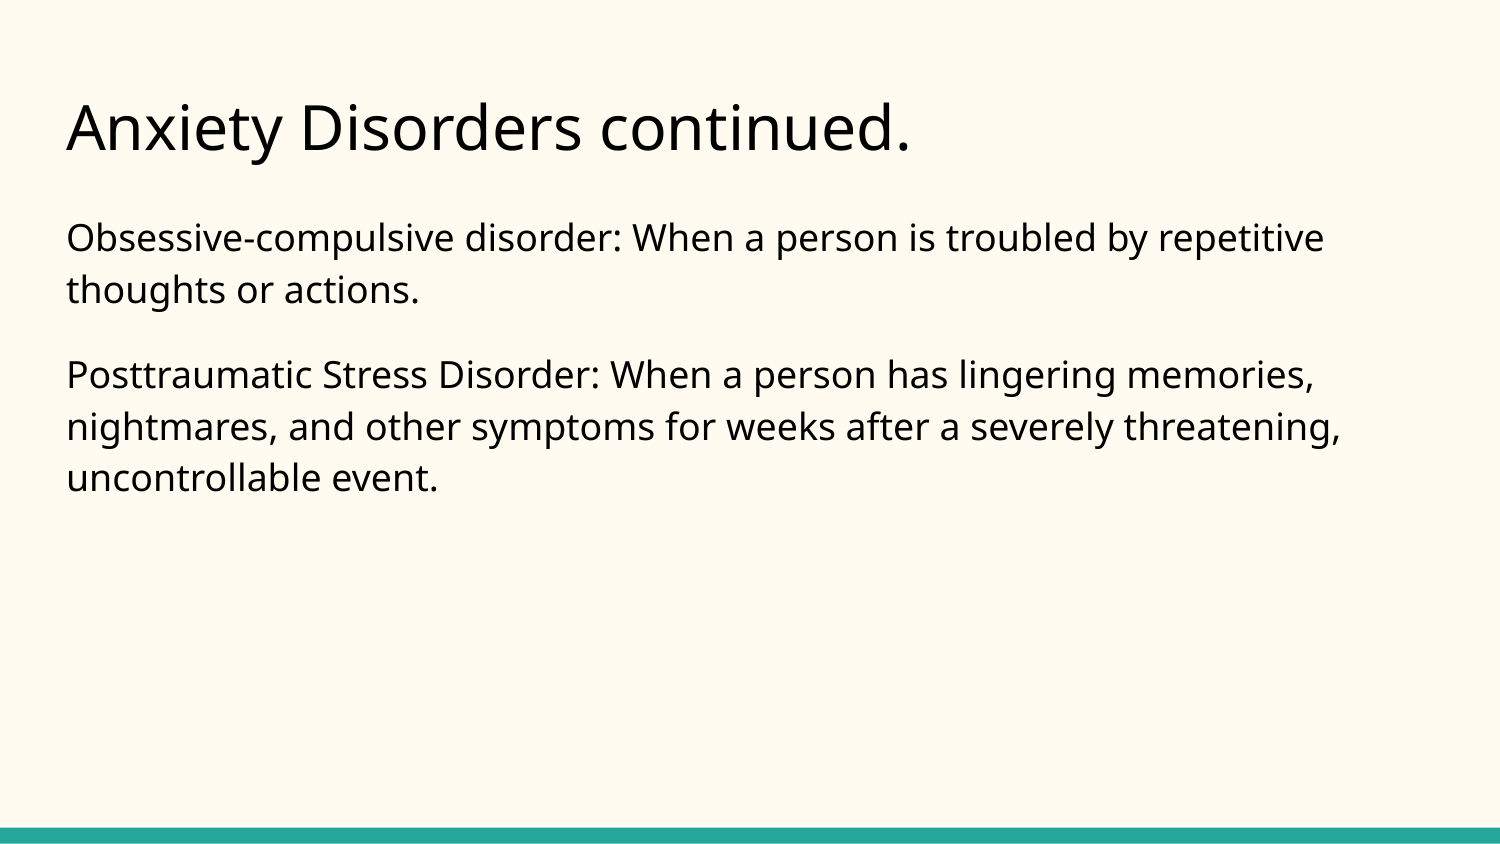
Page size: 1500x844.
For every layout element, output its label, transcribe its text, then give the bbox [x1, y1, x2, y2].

title Anxiety Disorders continued. [51, 72, 1449, 174]
list Obsessive-compulsive disorder: When a person is troubled by repetitive thoughts or actions. Posttraumatic Stress Disorder: When a person has lingering memories, nightmares, and other symptoms for weeks after a severely threatening, uncontrollable event. [51, 192, 1449, 750]
